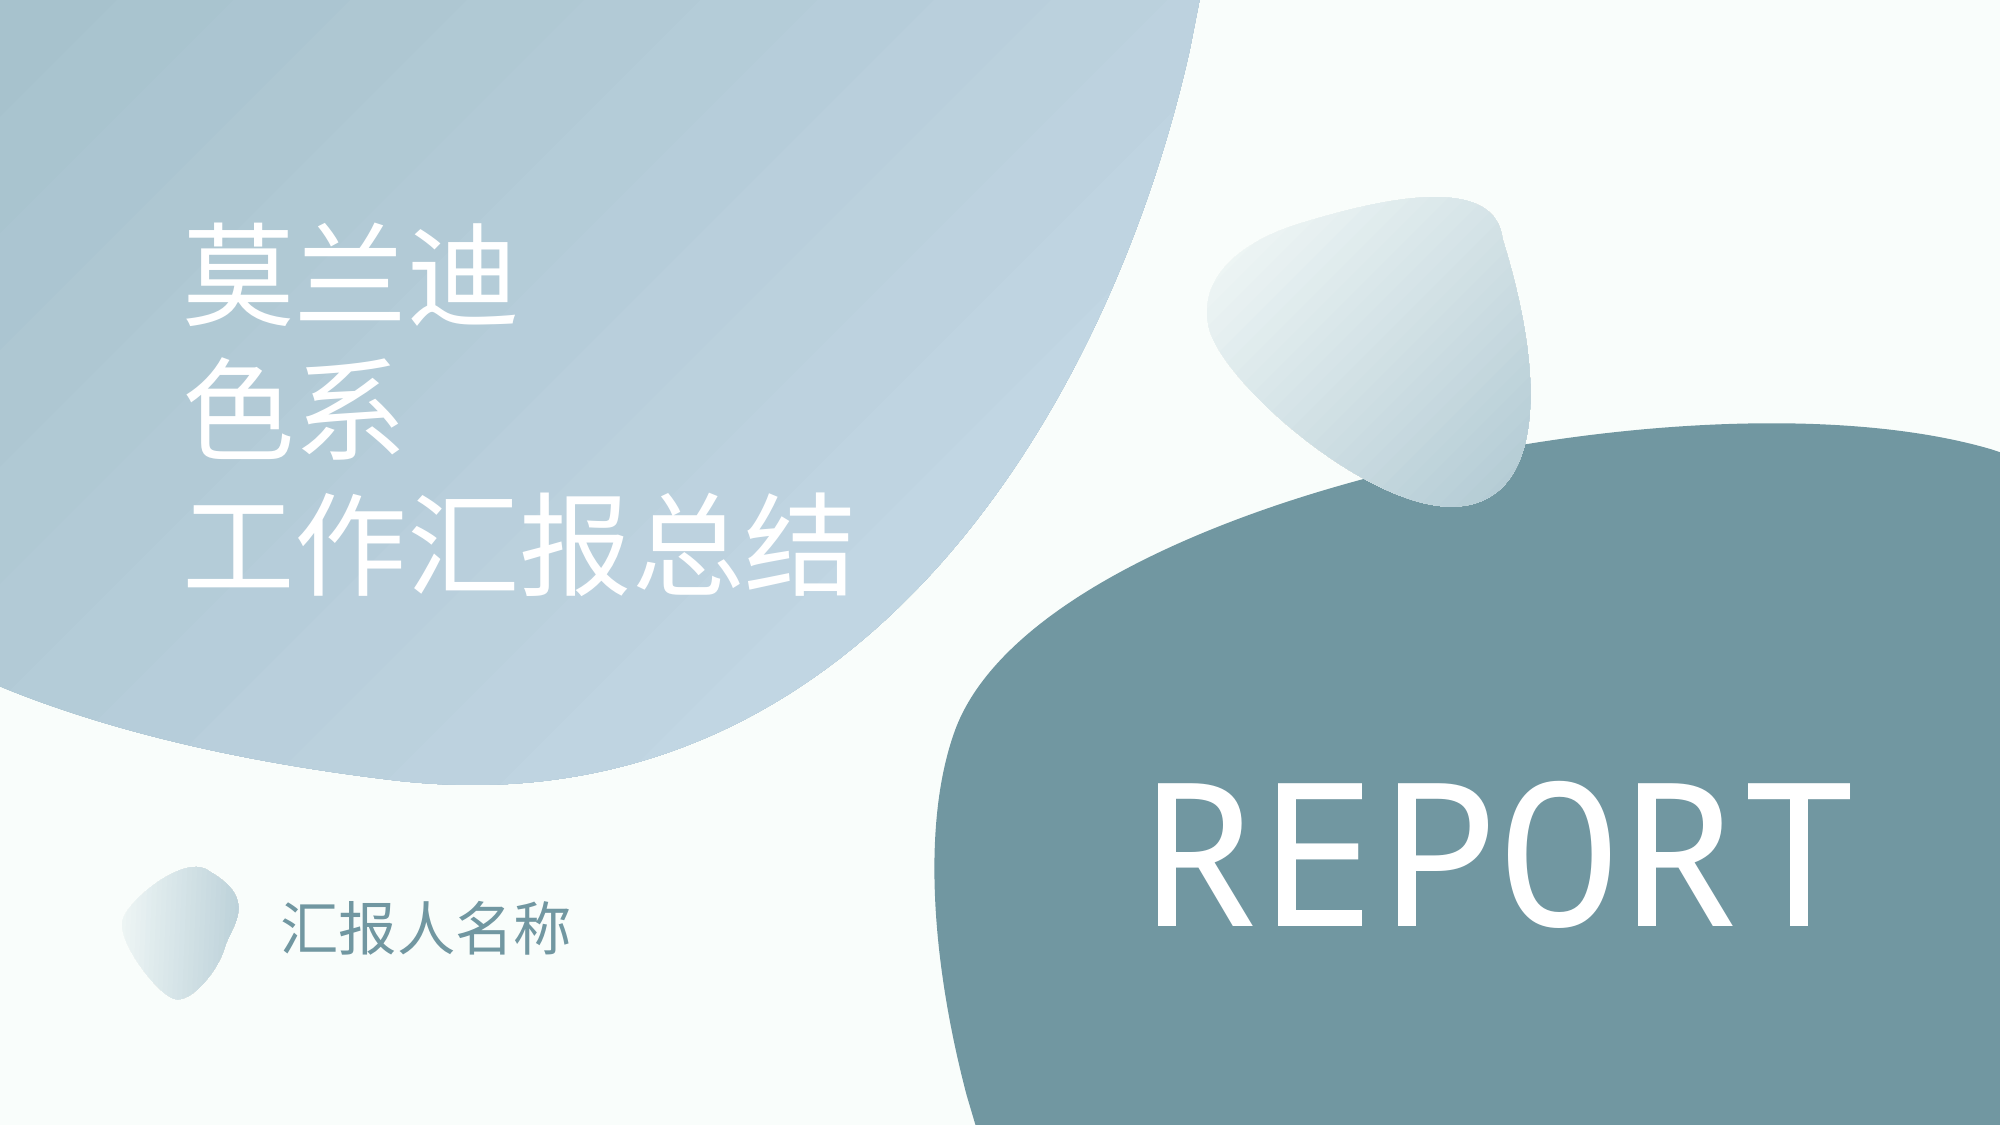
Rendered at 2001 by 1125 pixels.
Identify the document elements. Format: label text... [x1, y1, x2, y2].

text_box REPORT [1125, 718, 1875, 974]
text_box 莫兰迪 色系 工作汇报总结 [167, 197, 875, 617]
text_box [0, 0, 1201, 787]
text_box [0, 0, 2000, 1125]
text_box [1206, 196, 1532, 508]
text_box [121, 865, 240, 1001]
text_box 汇报人名称 [265, 884, 1000, 970]
text_box [933, 422, 2000, 1125]
